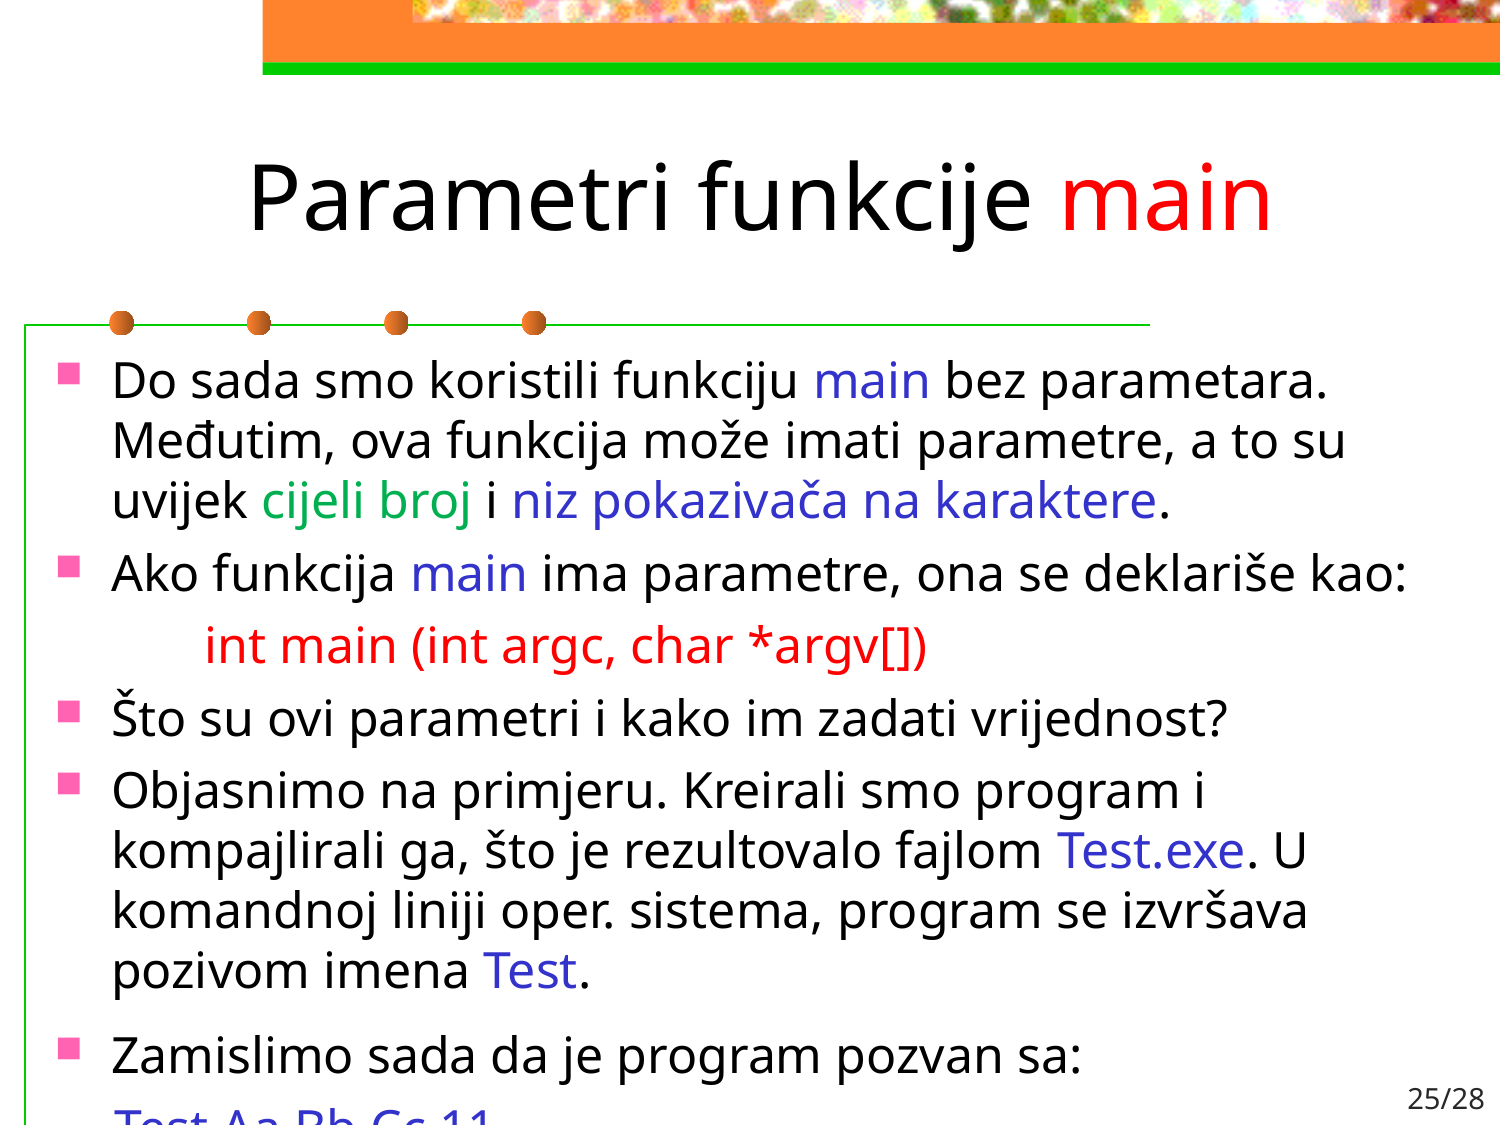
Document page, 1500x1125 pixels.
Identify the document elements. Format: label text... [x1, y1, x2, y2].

text_box 25/28 [1374, 1072, 1500, 1123]
title Parametri funkcije main [123, 99, 1399, 288]
picture [412, 0, 1500, 23]
list Do sada smo koristili funkciju main bez parametara. Međutim, ova funkcija može imati parametre, a to su uvijek cijeli broj i niz pokazivača na karaktere. Ako funkcija main ima parametre, ona se deklariše kao: int main (int argc, char *argv[]) Što su ovi parametri i kako im zadati vrijednost? Objasnimo na primjeru. Kreirali smo program i kompajlirali ga, što je rezultovalo fajlom Test.exe. U komandnoj liniji oper. sistema, program se izvršava pozivom imena Test. Zamislimo sada da je program pozvan sa: Test Aa Bb Cc 11 [39, 341, 1483, 1109]
